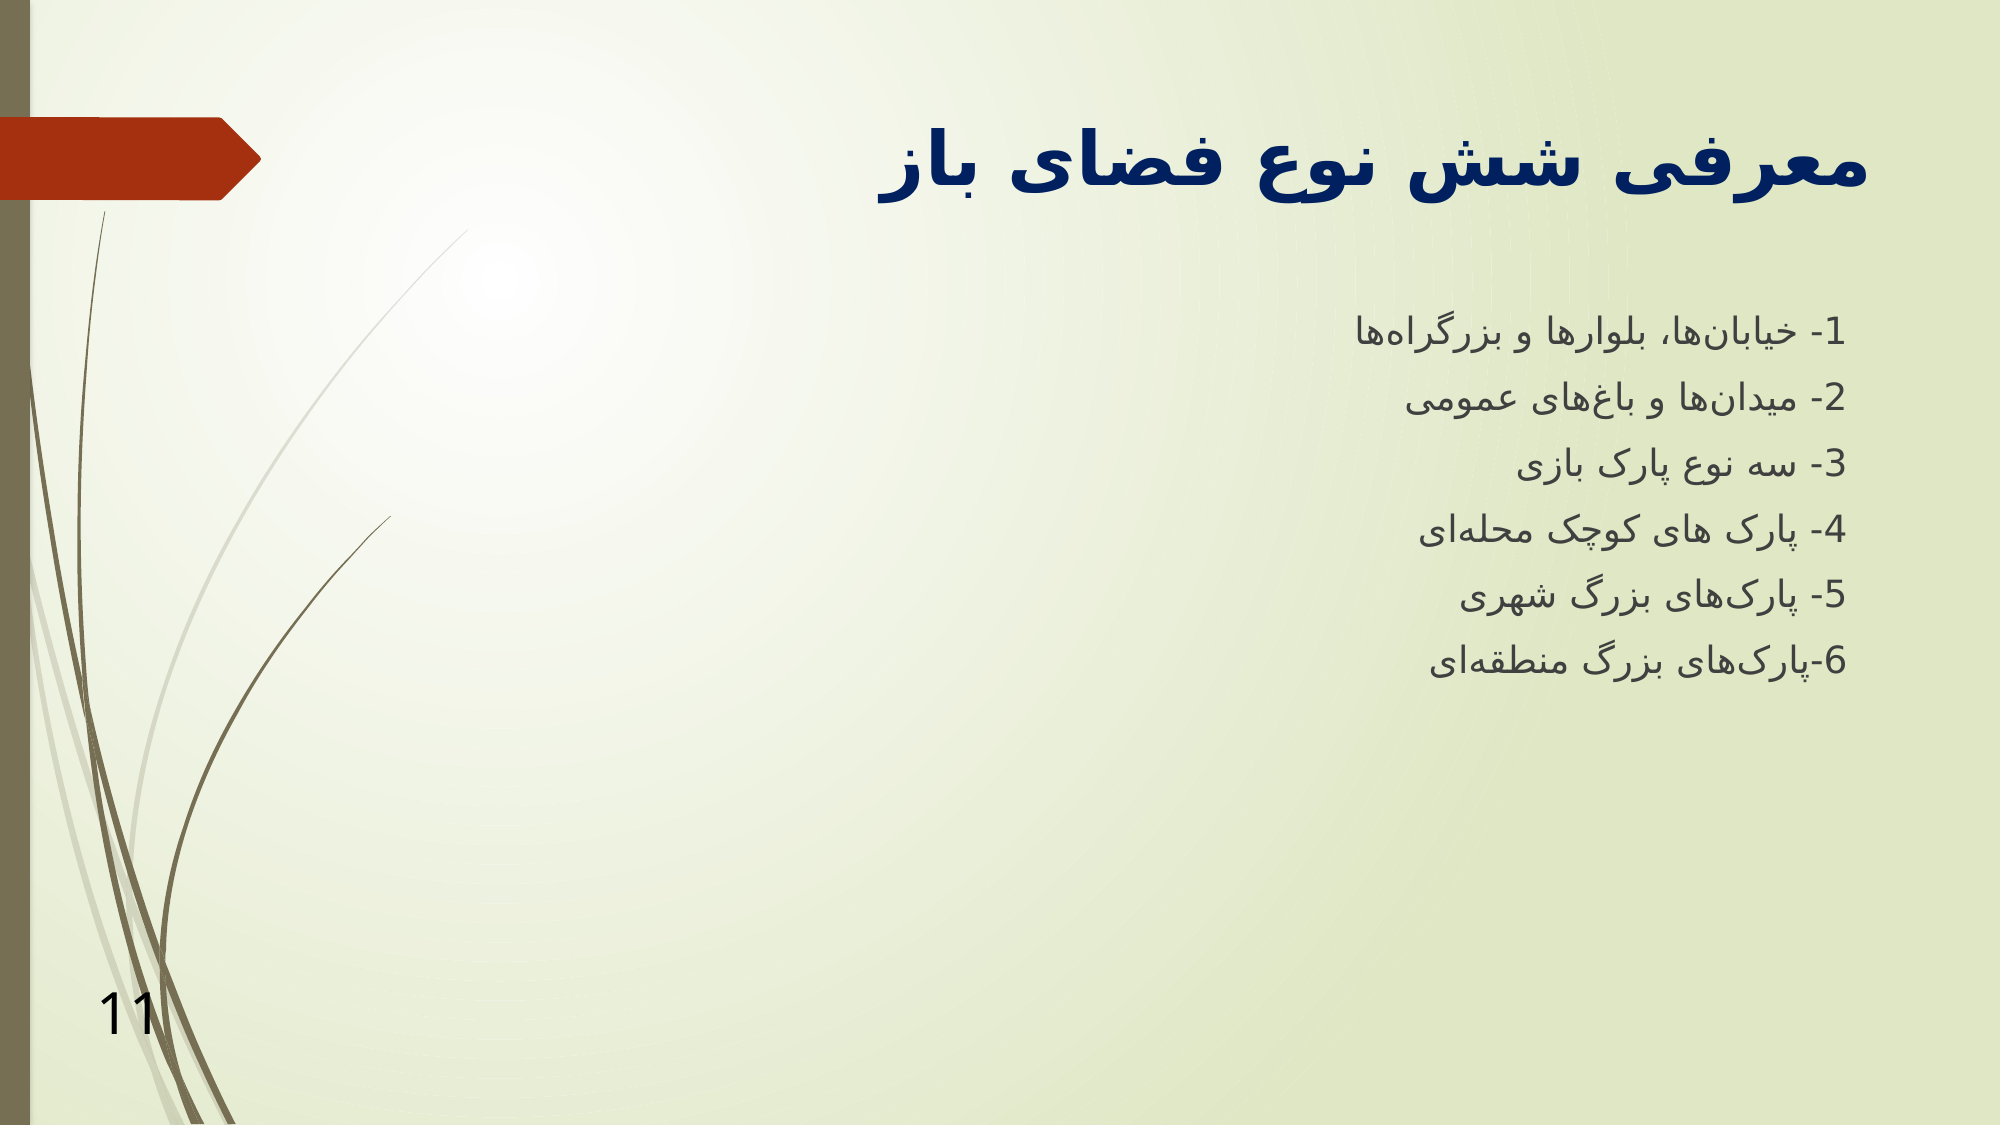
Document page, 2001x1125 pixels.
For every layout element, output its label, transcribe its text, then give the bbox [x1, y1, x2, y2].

title معرفی شش نوع فضای باز [425, 102, 1888, 313]
text_box 11 [81, 968, 178, 1054]
list 1- خیابان‌ها، بلوار‌ها و بزرگراه‌ها 2- میدان‌ها و باغ‌های عمومی 3- سه نوع پارک بازی 4- پارک های کوچک محله‌ای 5- پارک‌های بزرگ شهری 6-پارک‌های بزرگ منطقه‌ای [130, 299, 1863, 1072]
